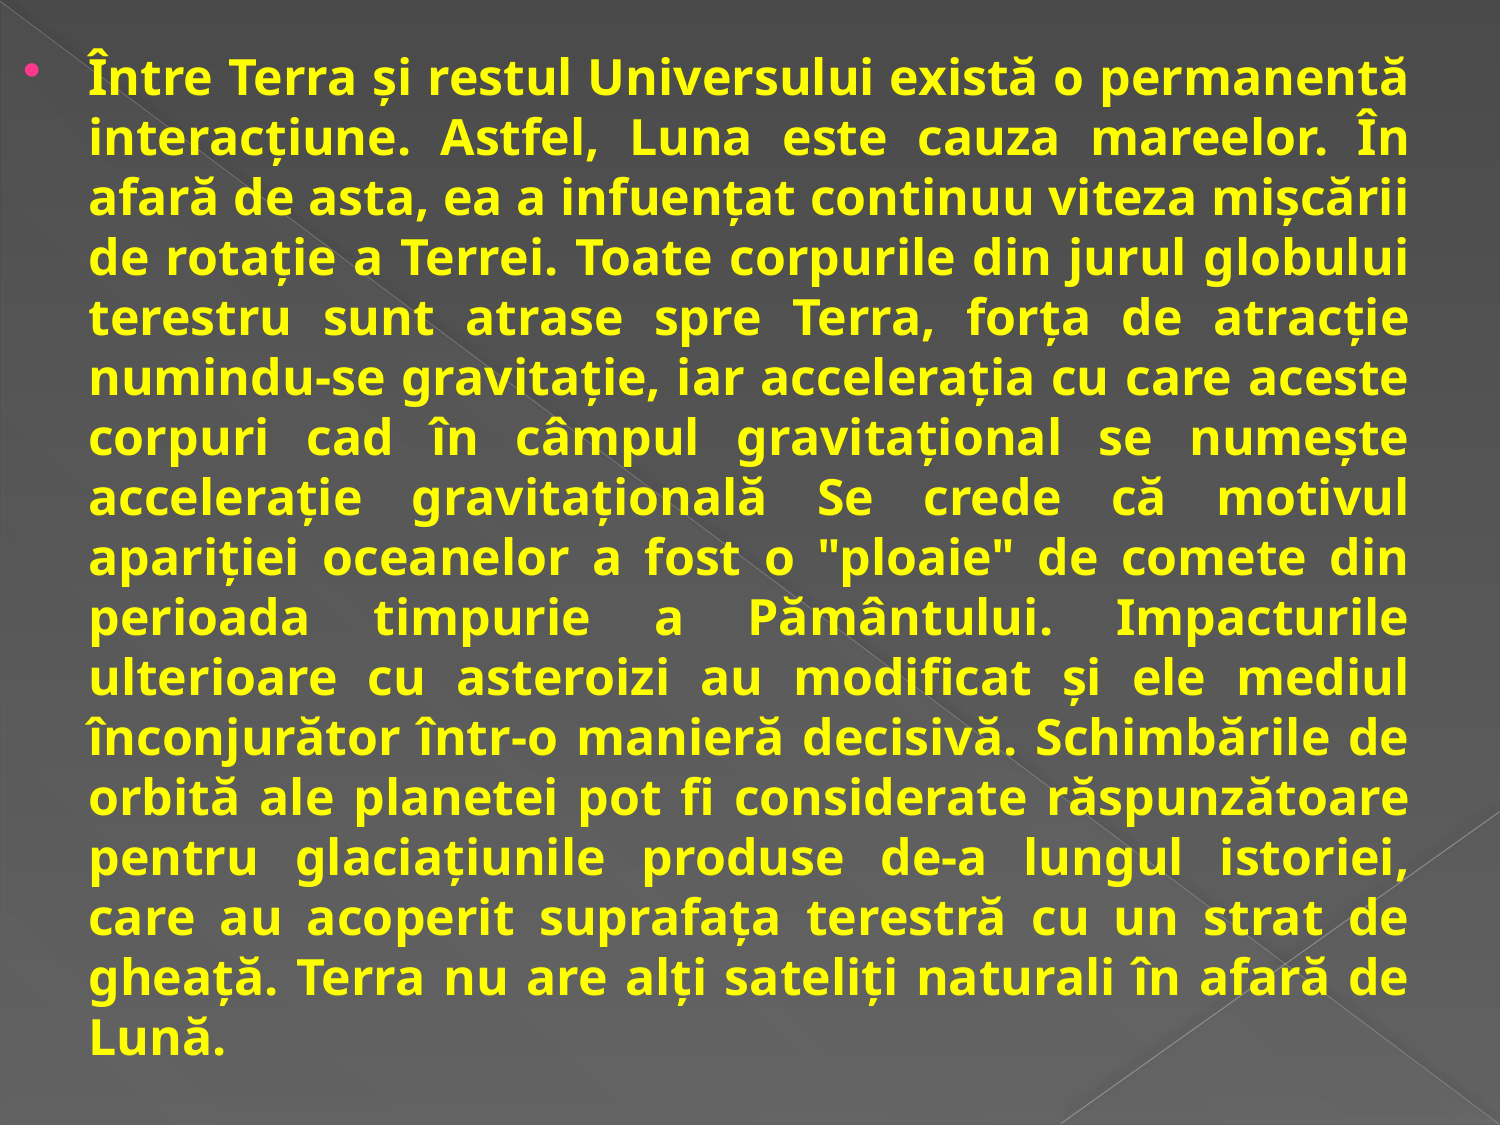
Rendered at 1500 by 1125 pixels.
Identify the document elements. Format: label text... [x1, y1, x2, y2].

list Între Terra și restul Universului există o permanentă interacțiune. Astfel, Luna este cauza mareelor. În afară de asta, ea a infuențat continuu viteza mișcării de rotație a Terrei. Toate corpurile din jurul globului terestru sunt atrase spre Terra, forța de atracție numindu-se gravitație, iar accelerația cu care aceste corpuri cad în câmpul gravitațional se numește accelerație gravitațională Se crede că motivul apariției oceanelor a fost o "ploaie" de comete din perioada timpurie a Pământului. Impacturile ulterioare cu asteroizi au modificat și ele mediul înconjurător într-o manieră decisivă. Schimbările de orbită ale planetei pot fi considerate răspunzătoare pentru glaciațiunile produse de-a lungul istoriei, care au acoperit suprafața terestră cu un strat de gheață. Terra nu are alți sateliți naturali în afară de Lună. [0, 37, 1425, 1059]
